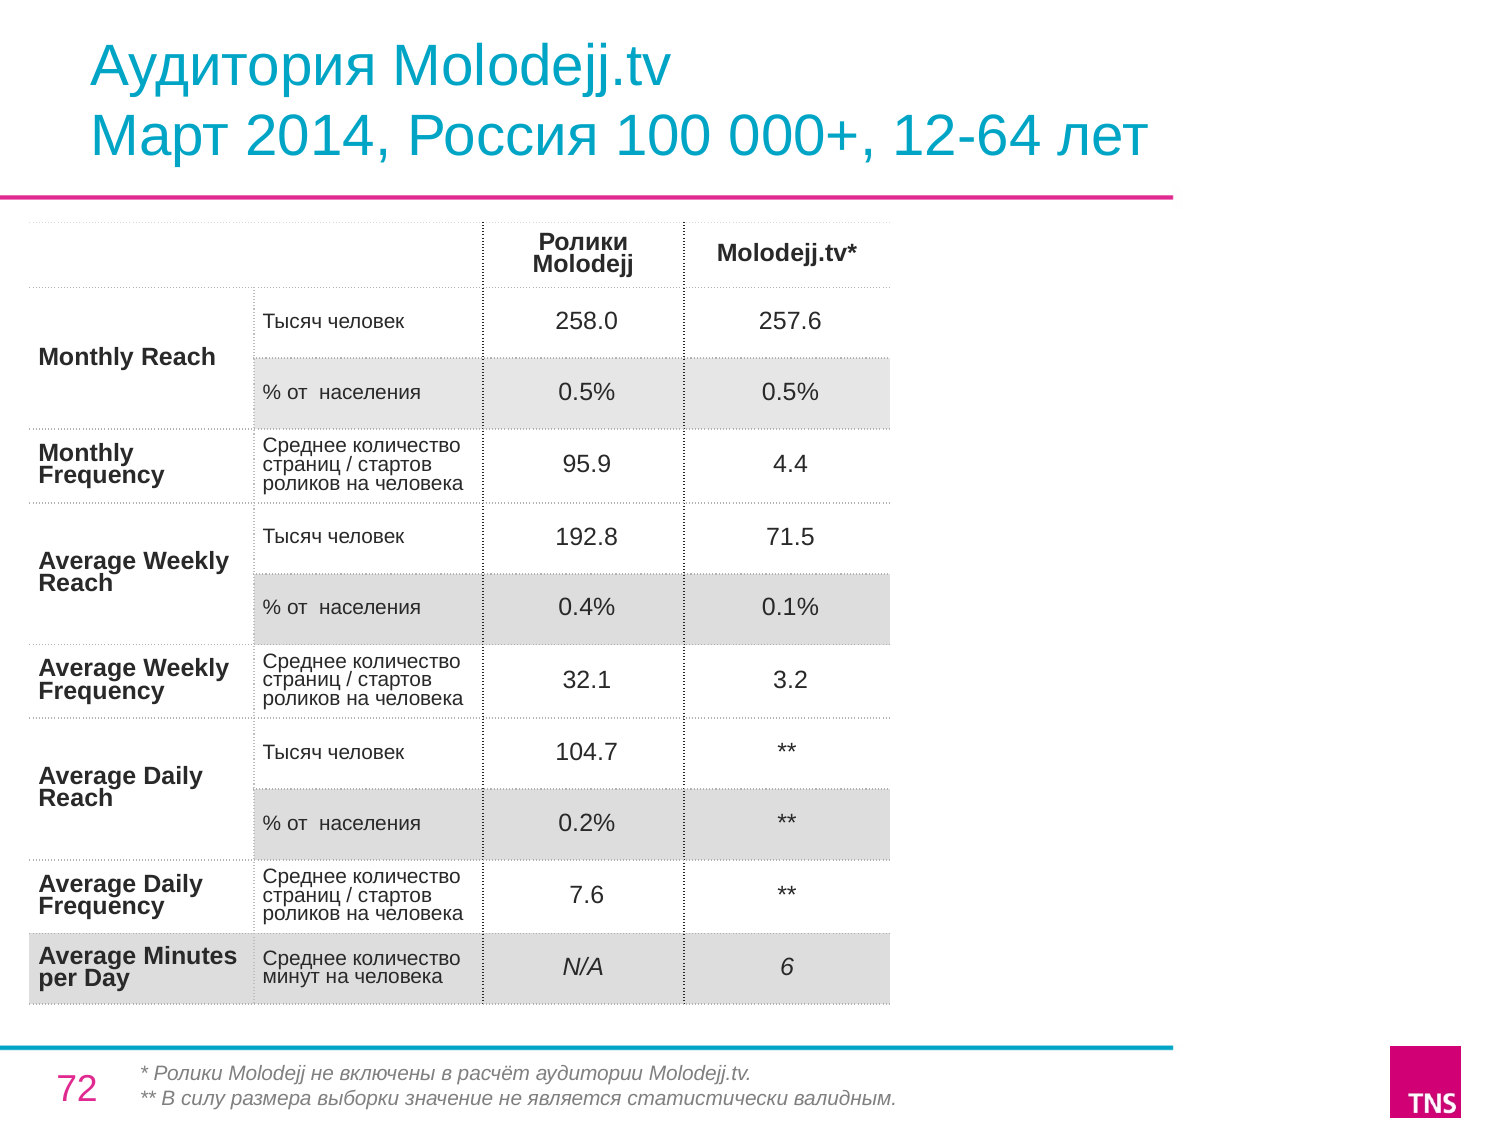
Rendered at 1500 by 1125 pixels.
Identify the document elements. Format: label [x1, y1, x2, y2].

title [74, 8, 1476, 187]
table_header [29, 223, 890, 287]
text_box [124, 1052, 1463, 1117]
table_cell [29, 287, 890, 1004]
slide_number [40, 1055, 392, 1125]
picture [0, 0, 1500, 1125]
